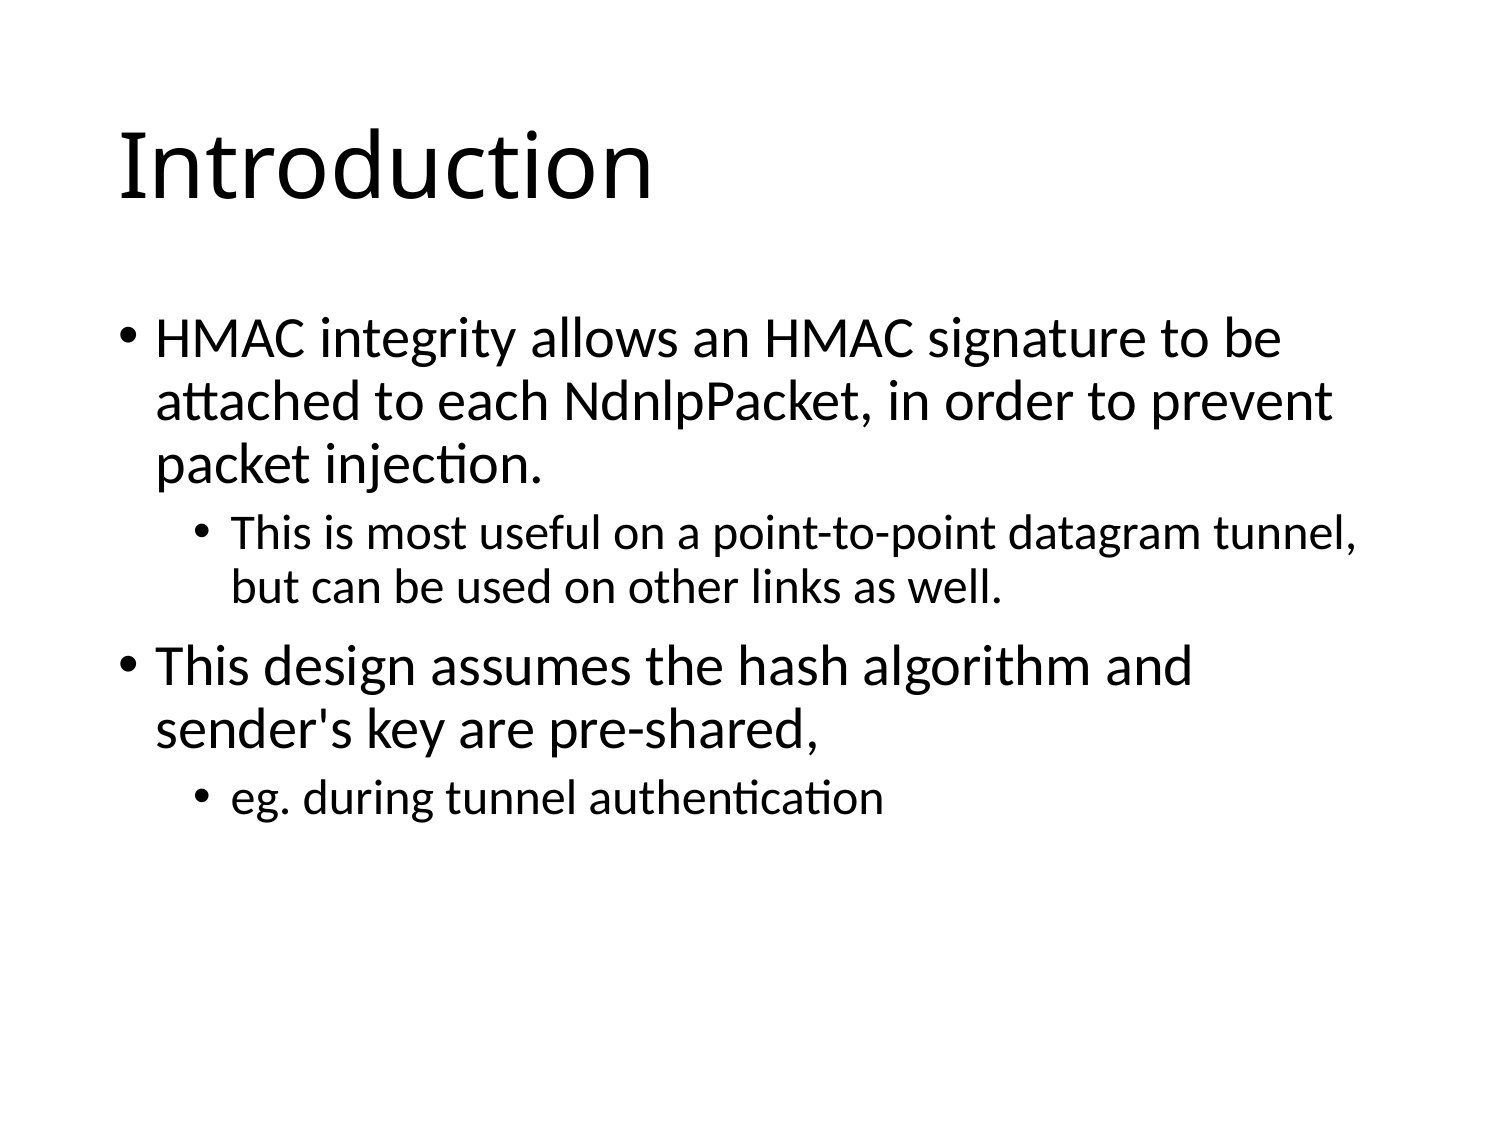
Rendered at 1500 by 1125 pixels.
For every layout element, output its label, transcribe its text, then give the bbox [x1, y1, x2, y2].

list HMAC integrity allows an HMAC signature to be attached to each NdnlpPacket, in order to prevent packet injection. This is most useful on a point-to-point datagram tunnel, but can be used on other links as well. This design assumes the hash algorithm and sender's key are pre-shared, eg. during tunnel authentication [103, 299, 1397, 1014]
title Introduction [103, 59, 1397, 278]
